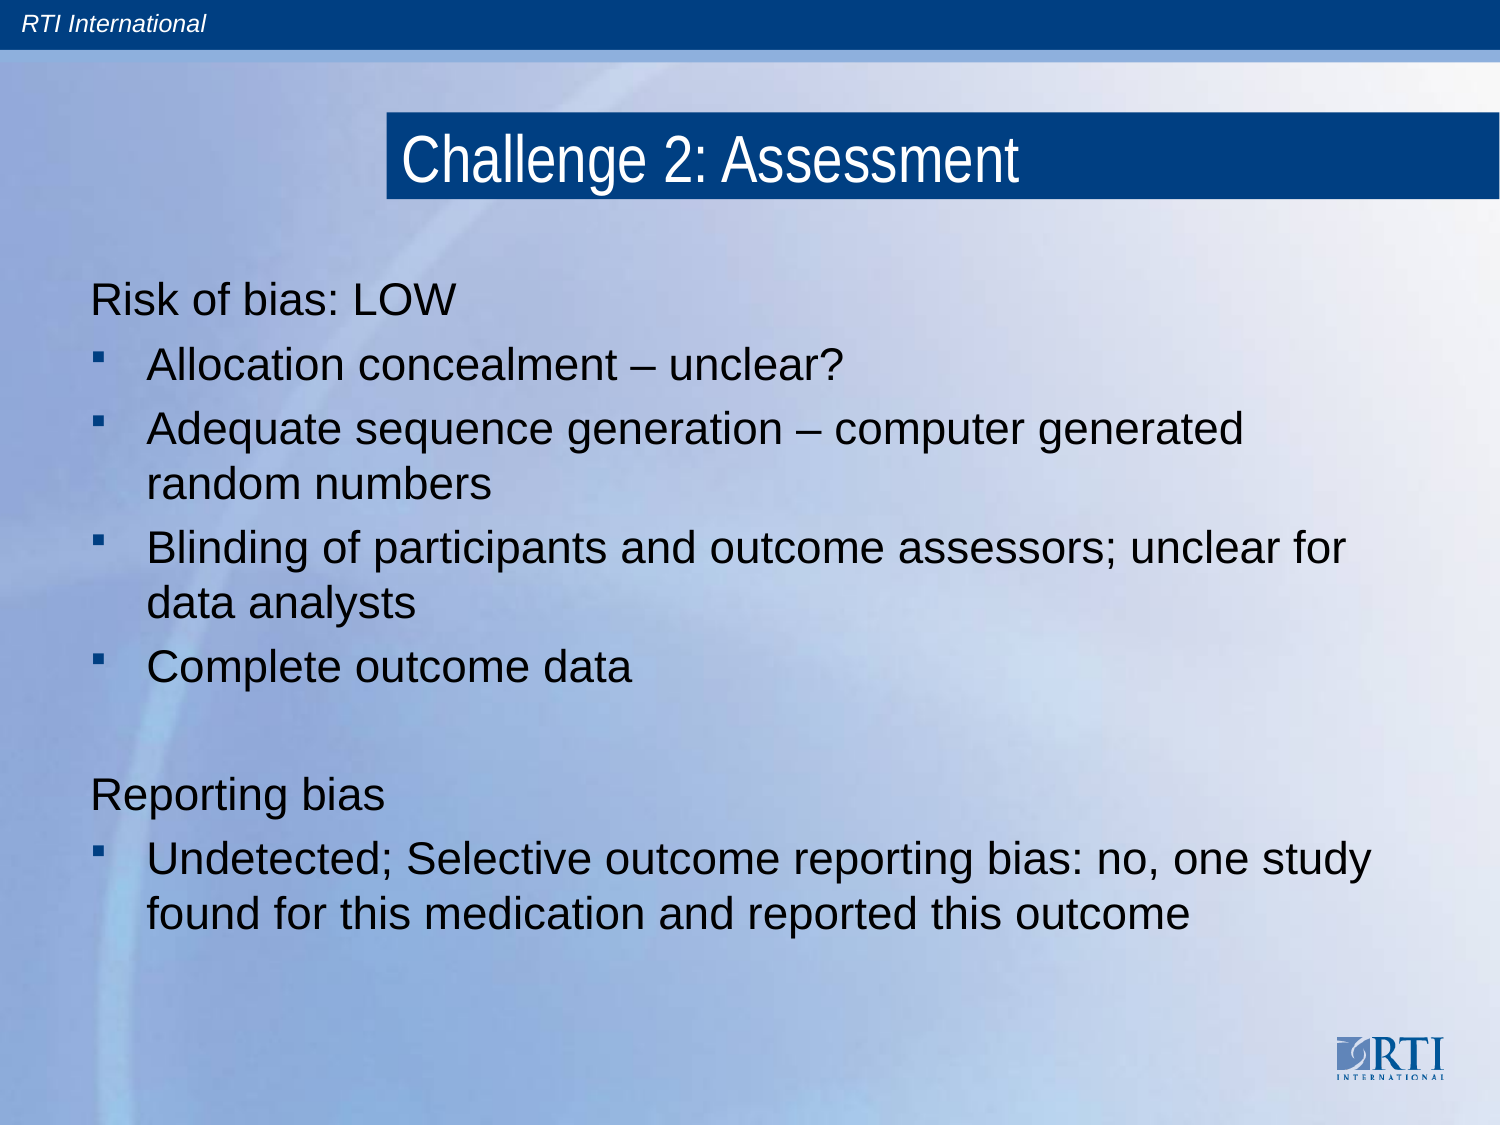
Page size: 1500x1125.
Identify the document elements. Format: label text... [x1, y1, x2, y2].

list Risk of bias: LOW Allocation concealment – unclear? Adequate sequence generation – computer generated random numbers Blinding of participants and outcome assessors; unclear for data analysts Complete outcome data Reporting bias Undetected; Selective outcome reporting bias: no, one study found for this medication and reported this outcome [74, 262, 1426, 1006]
picture [0, 63, 1500, 1125]
title Challenge 2: Assessment [386, 111, 1500, 200]
